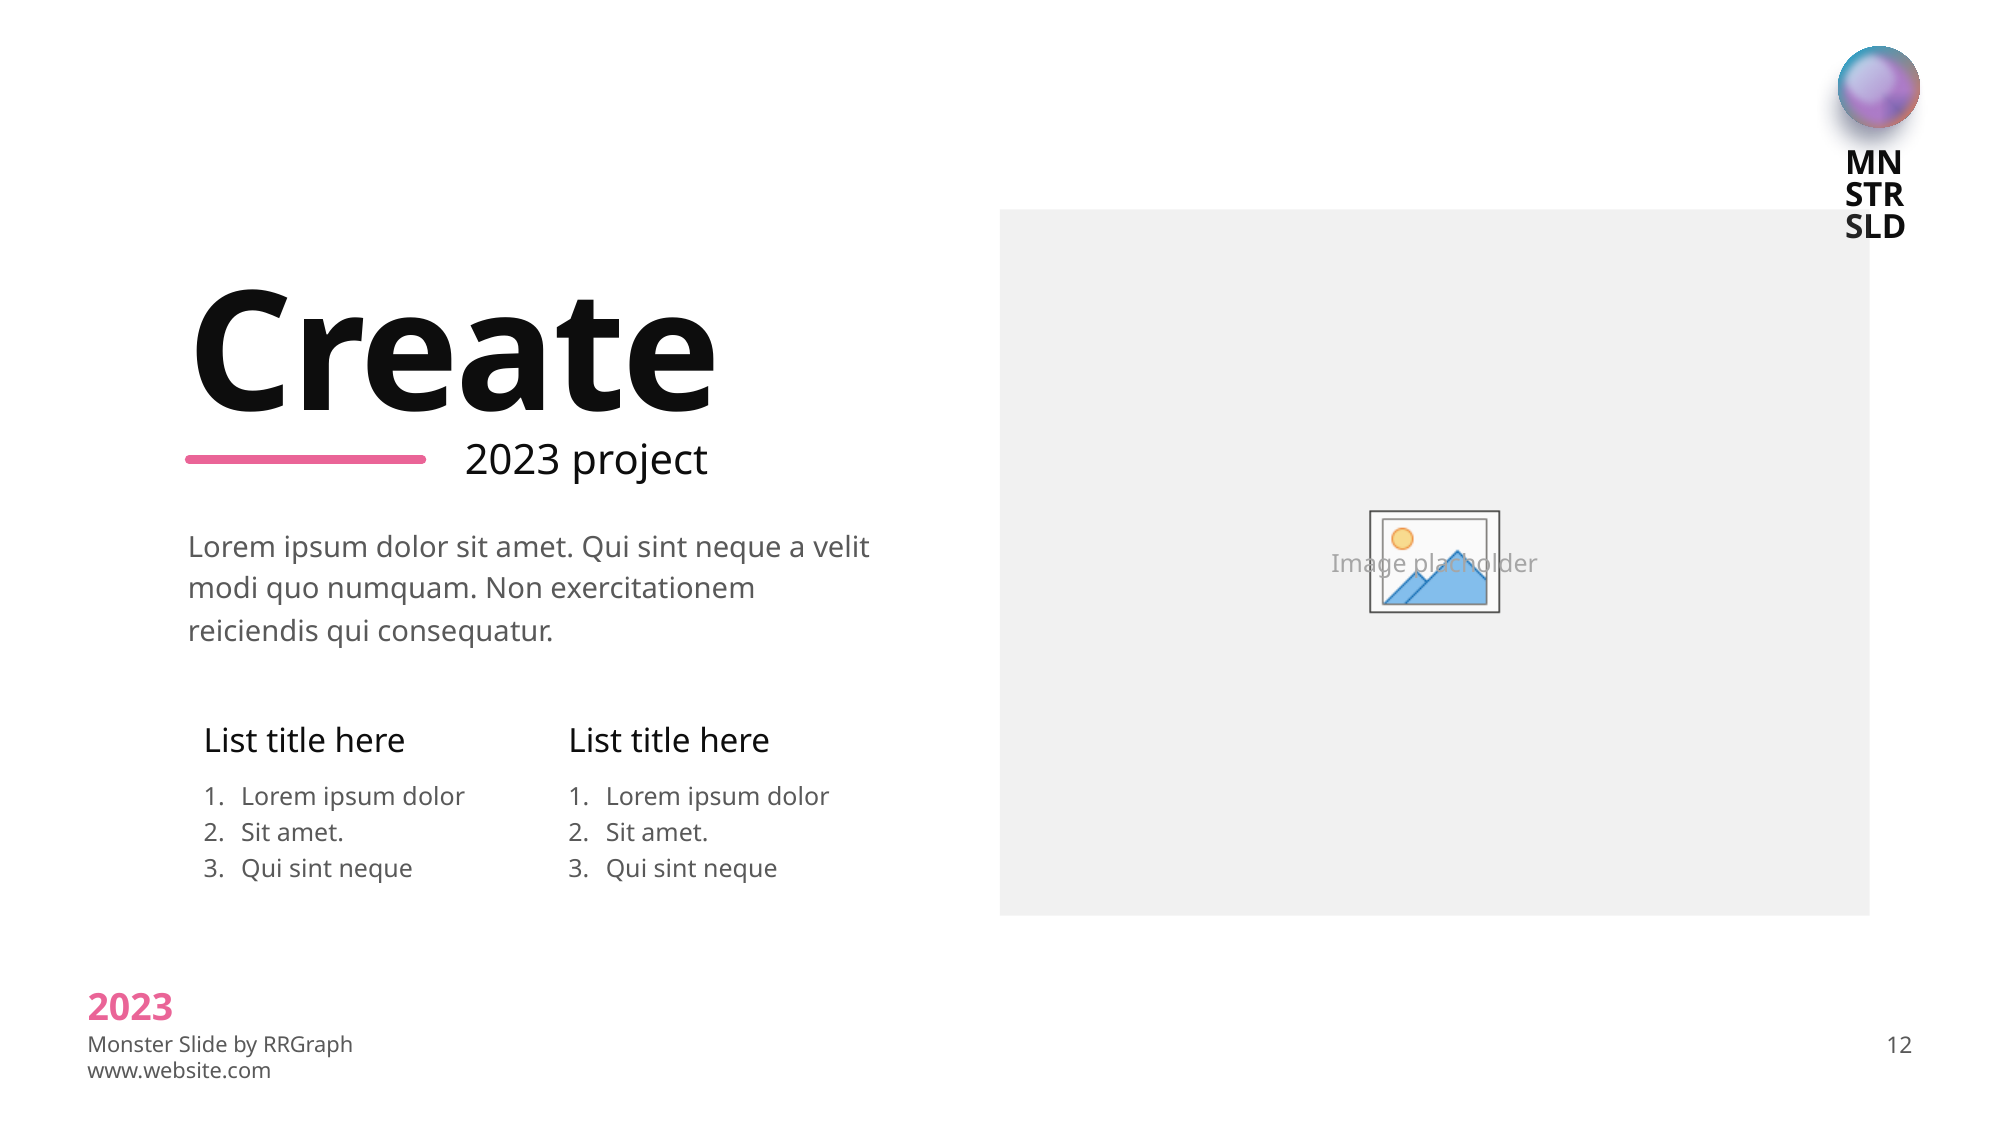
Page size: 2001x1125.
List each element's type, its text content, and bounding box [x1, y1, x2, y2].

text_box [553, 711, 899, 889]
picture [999, 209, 1870, 916]
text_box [189, 711, 535, 889]
text_box 2023 project [449, 425, 899, 491]
text_box Lorem ipsum dolor sit amet. Qui sint neque a velit modi quo numquam. Non exercitationem reiciendis qui consequatur. [173, 513, 899, 655]
text_box Create [173, 236, 899, 452]
